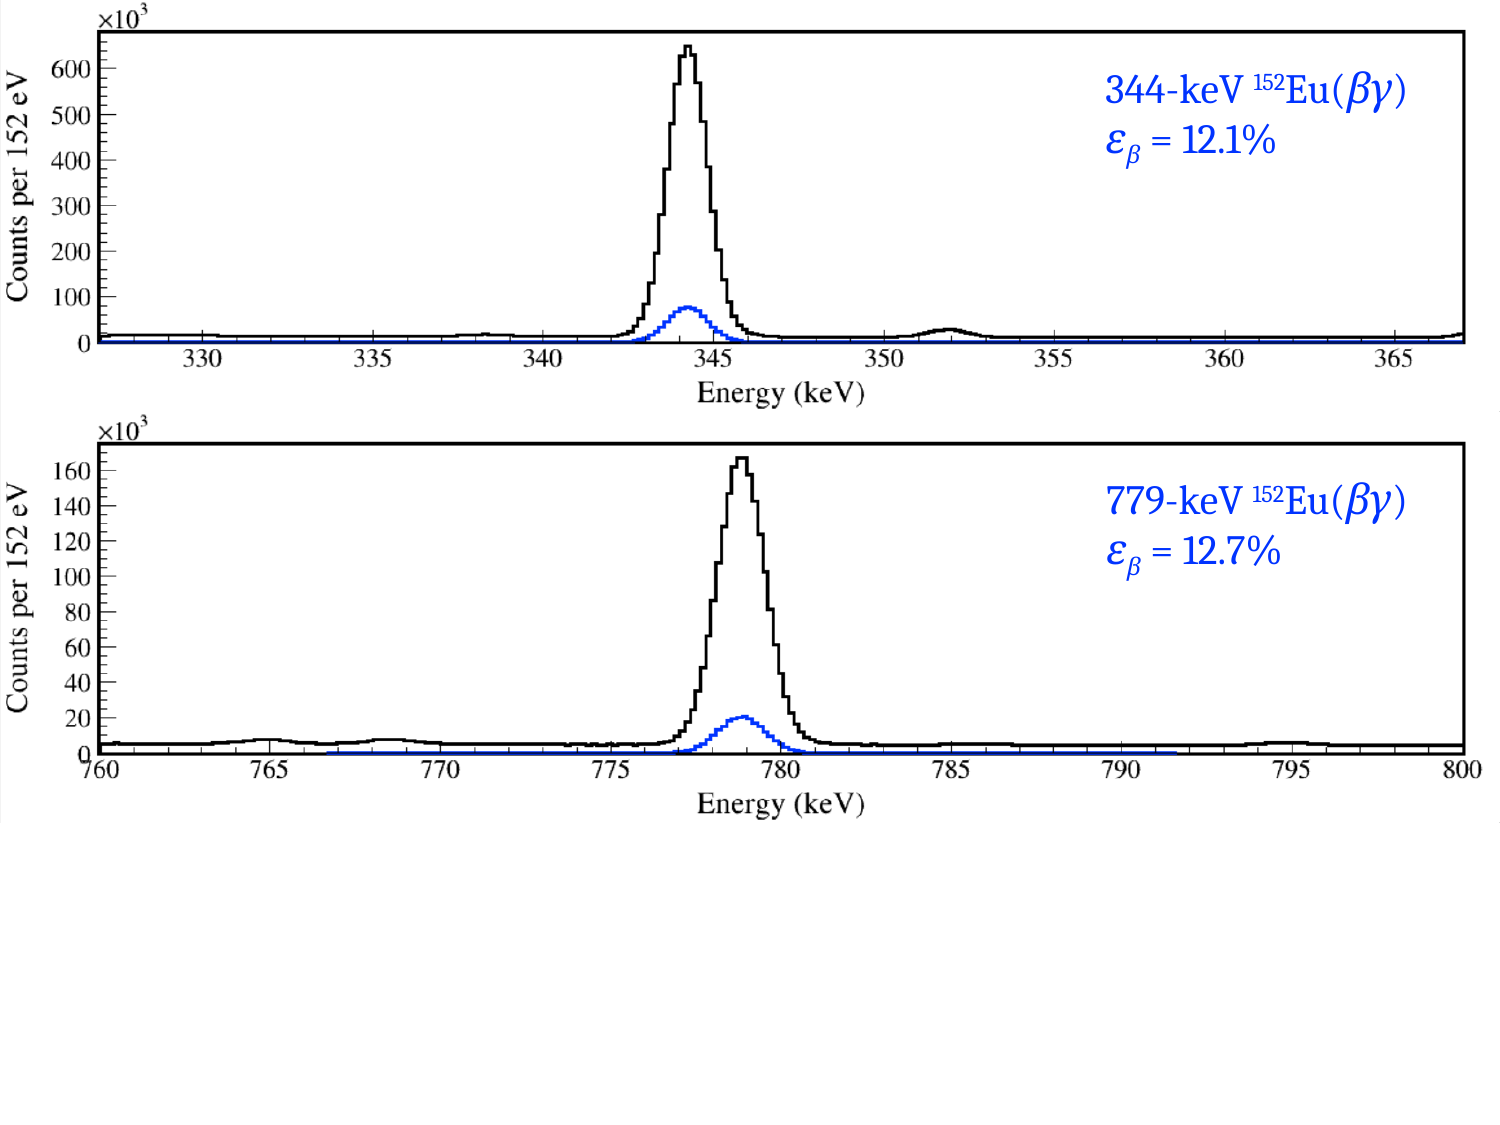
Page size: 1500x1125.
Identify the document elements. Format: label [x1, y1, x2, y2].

picture [0, 0, 1500, 824]
